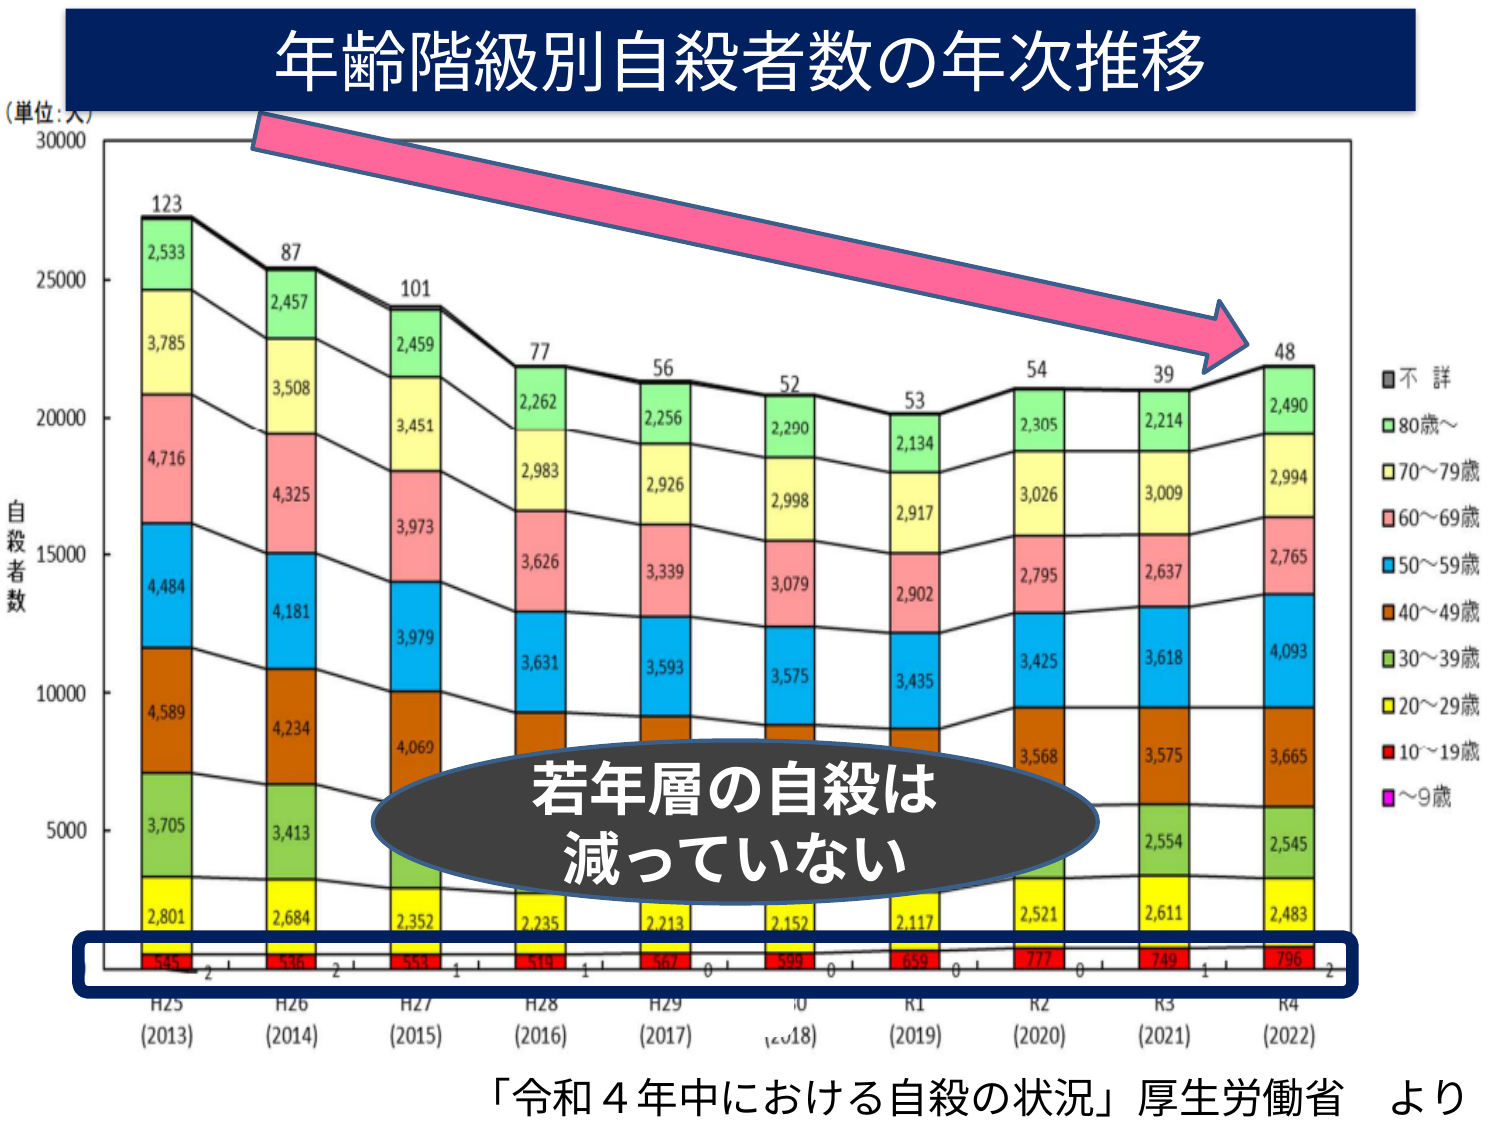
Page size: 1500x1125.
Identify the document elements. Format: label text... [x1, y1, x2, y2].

picture [3, 93, 1487, 1059]
text_box 年齢階級別自殺者数の年次推移 [65, 8, 1416, 91]
text_box 「令和４年中における自殺の状況」厚生労働省 より [454, 1064, 1500, 1125]
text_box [78, 740, 1353, 993]
